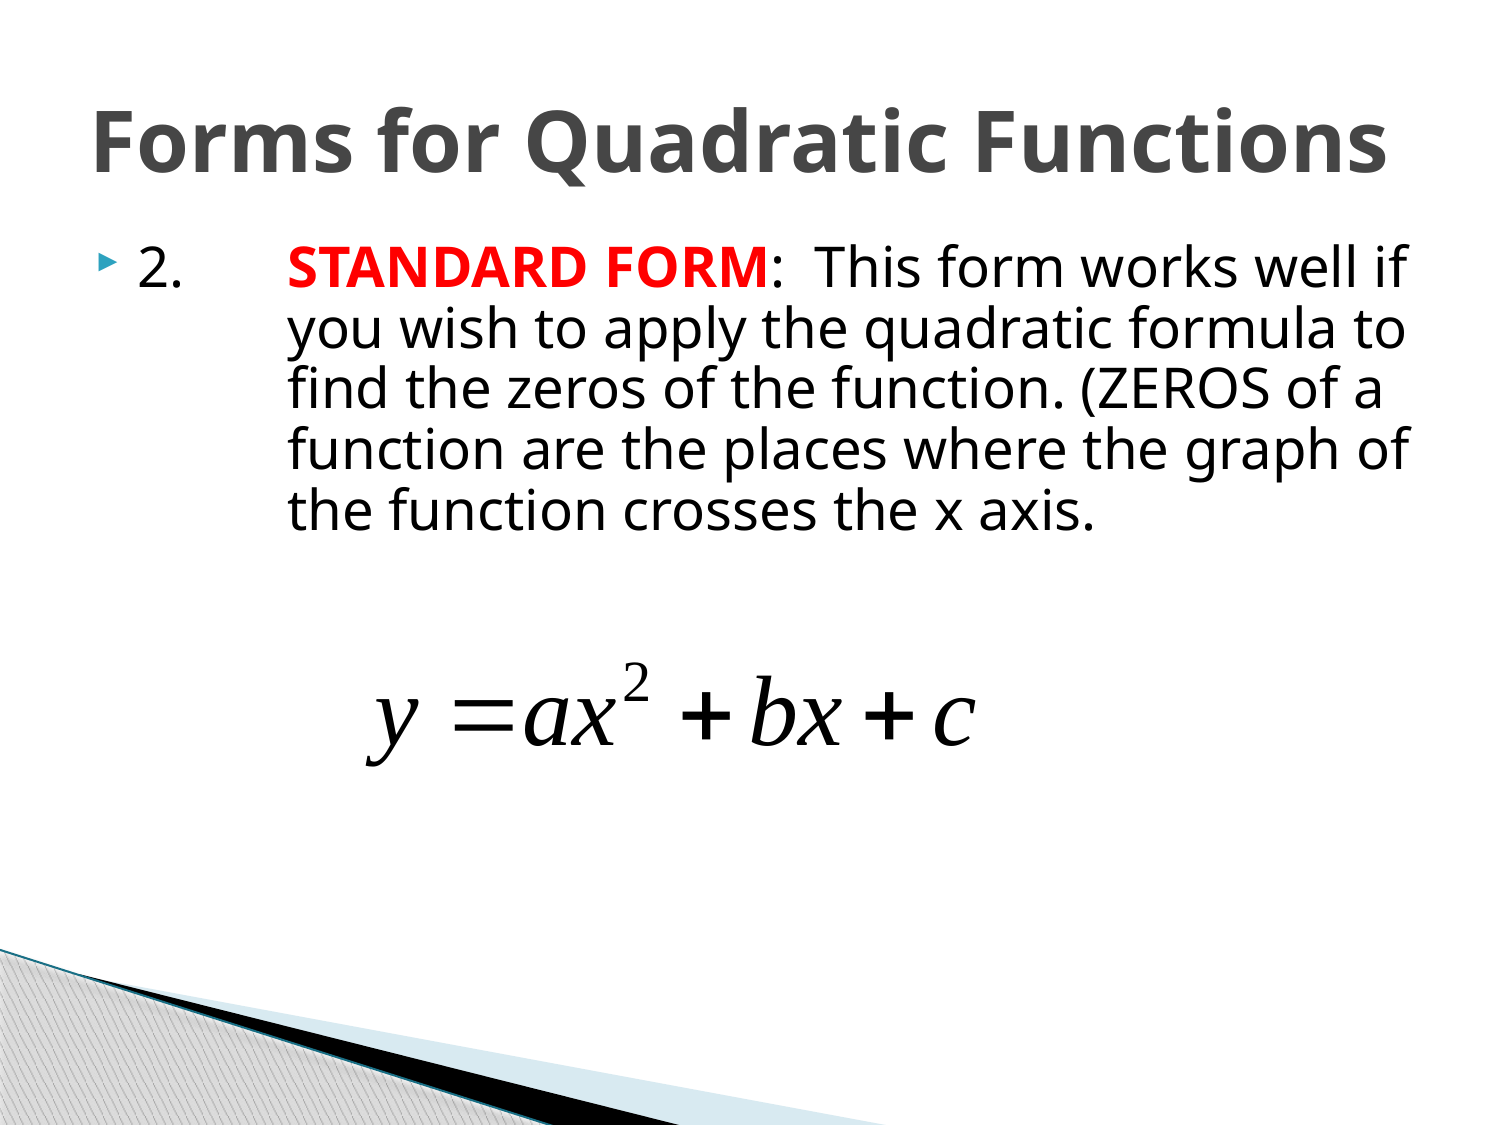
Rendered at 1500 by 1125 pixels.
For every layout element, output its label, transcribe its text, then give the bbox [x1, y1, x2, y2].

title Forms for Quadratic Functions [75, 45, 1425, 231]
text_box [349, 637, 992, 788]
list 2. STANDARD FORM: This form works well if you wish to apply the quadratic formula to find the zeros of the function. (ZEROS of a function are the places where the graph of the function crosses the x axis. [62, 231, 1438, 596]
